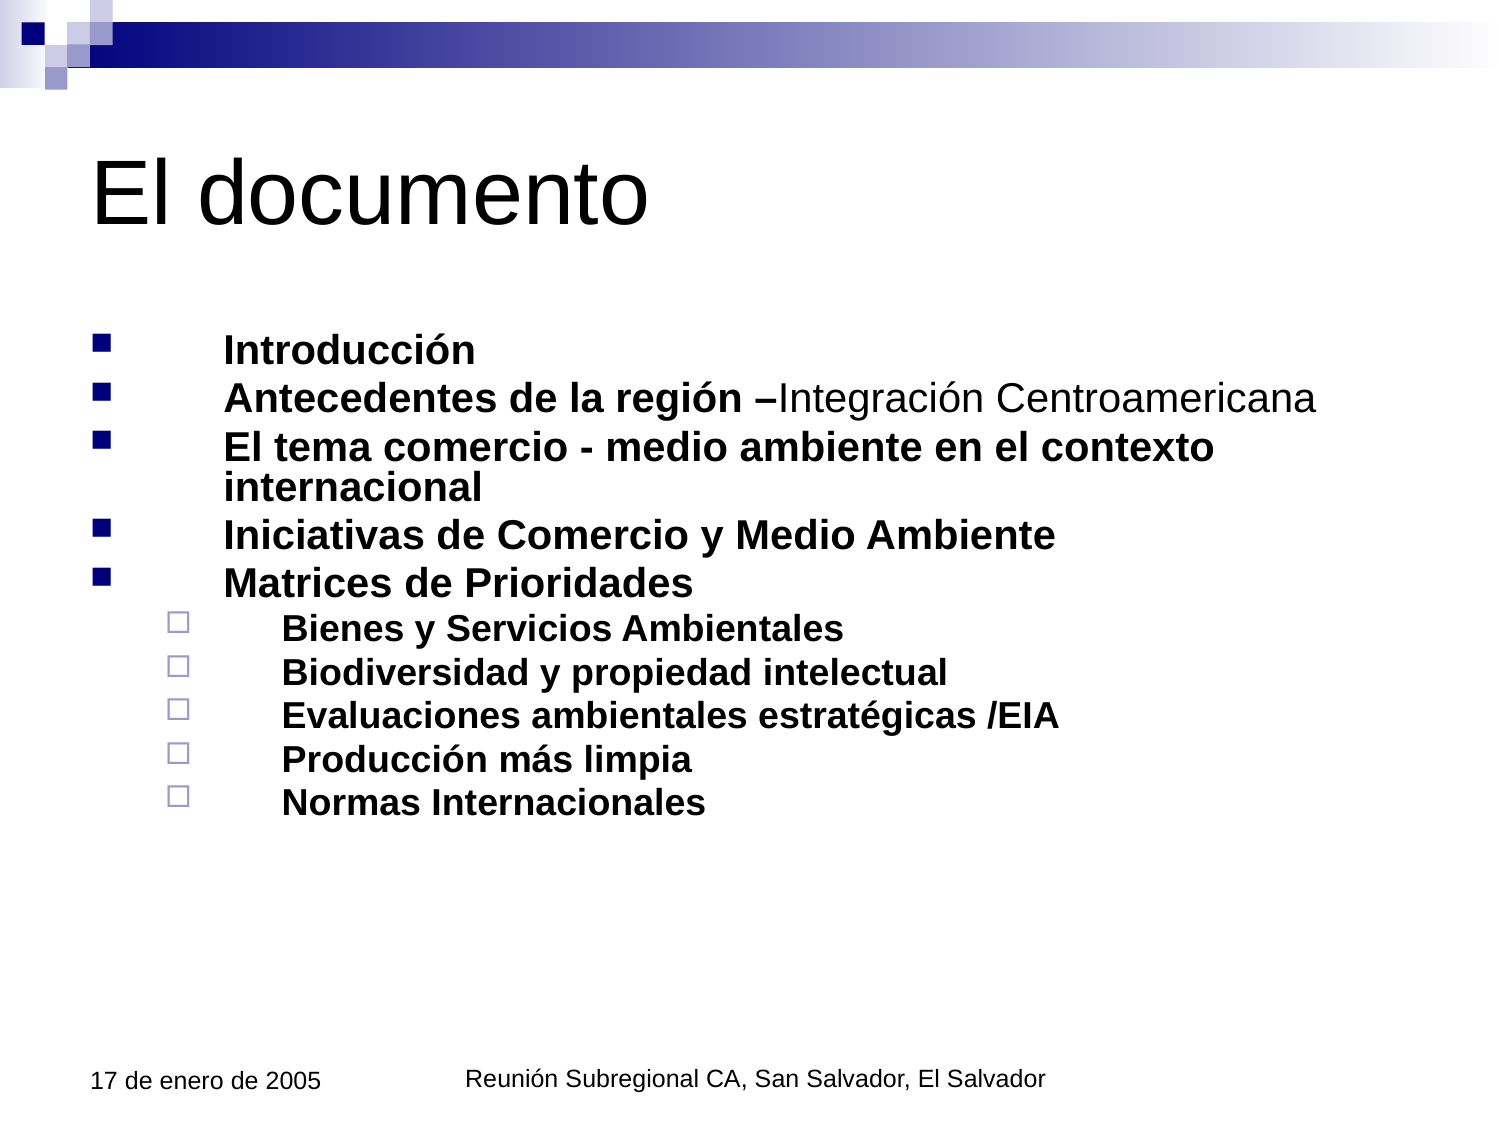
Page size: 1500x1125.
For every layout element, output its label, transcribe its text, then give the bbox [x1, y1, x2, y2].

slide_number 17 de enero de 2005 [74, 1024, 426, 1103]
list Introducción Antecedentes de la región –Integración Centroamericana El tema comercio - medio ambiente en el contexto internacional Iniciativas de Comercio y Medio Ambiente Matrices de Prioridades Bienes y Servicios Ambientales Biodiversidad y propiedad intelectual Evaluaciones ambientales estratégicas /EIA Producción más limpia Normas Internacionales [74, 324, 1426, 963]
title El documento [74, 74, 1426, 301]
footer Reunión Subregional CA, San Salvador, El Salvador [449, 1024, 1063, 1101]
